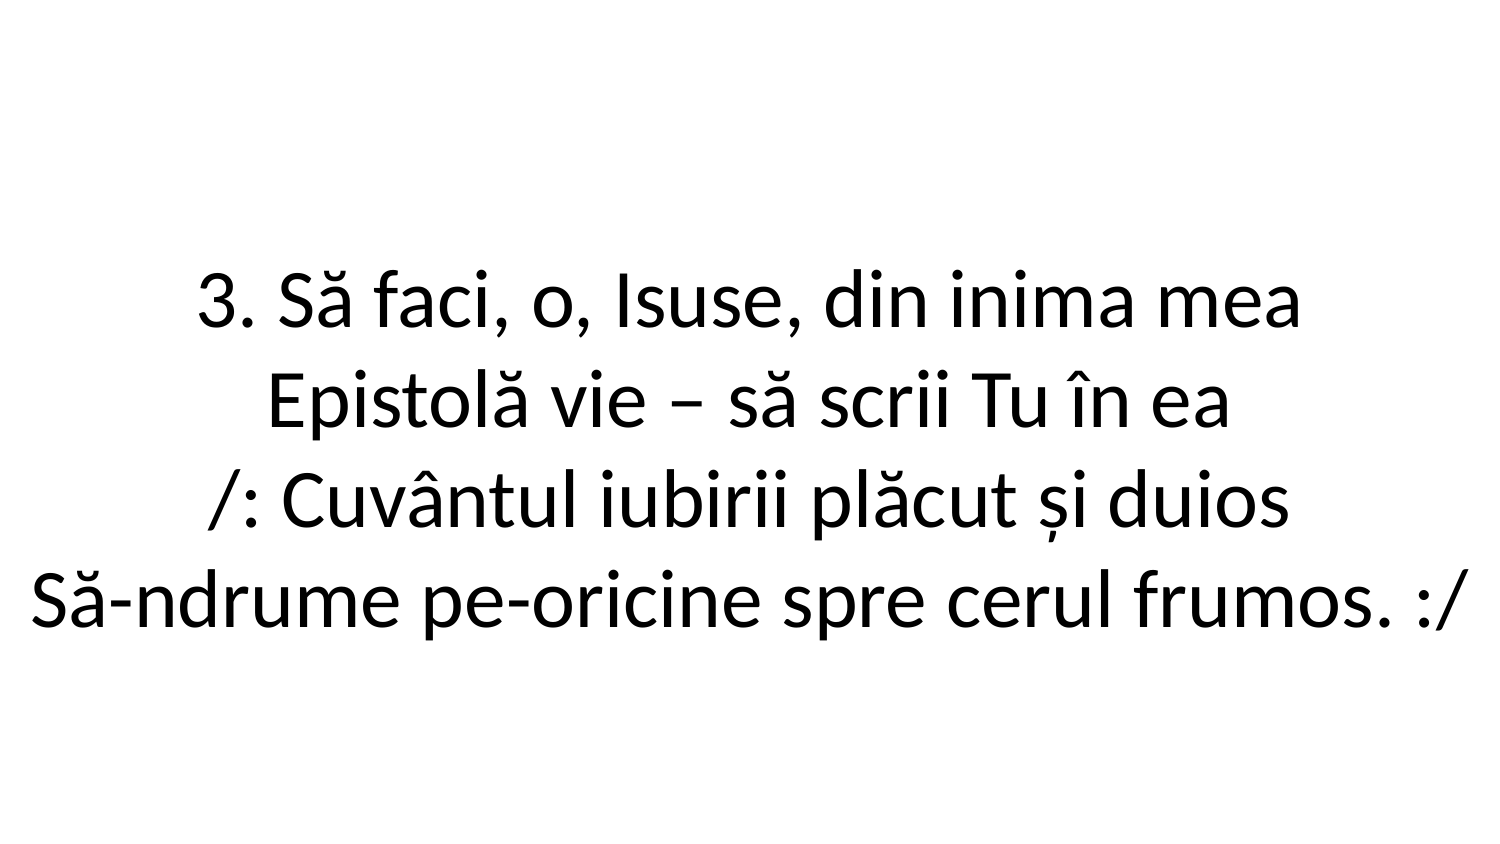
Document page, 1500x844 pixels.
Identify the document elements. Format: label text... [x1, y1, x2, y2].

text_box 3. Să faci, o, Isuse, din inima mea Epistolă vie – să scrii Tu în ea /: Cuvântul iubirii plăcut și duios Să-ndrume pe-oricine spre cerul frumos. :/ [15, 192, 1485, 652]
